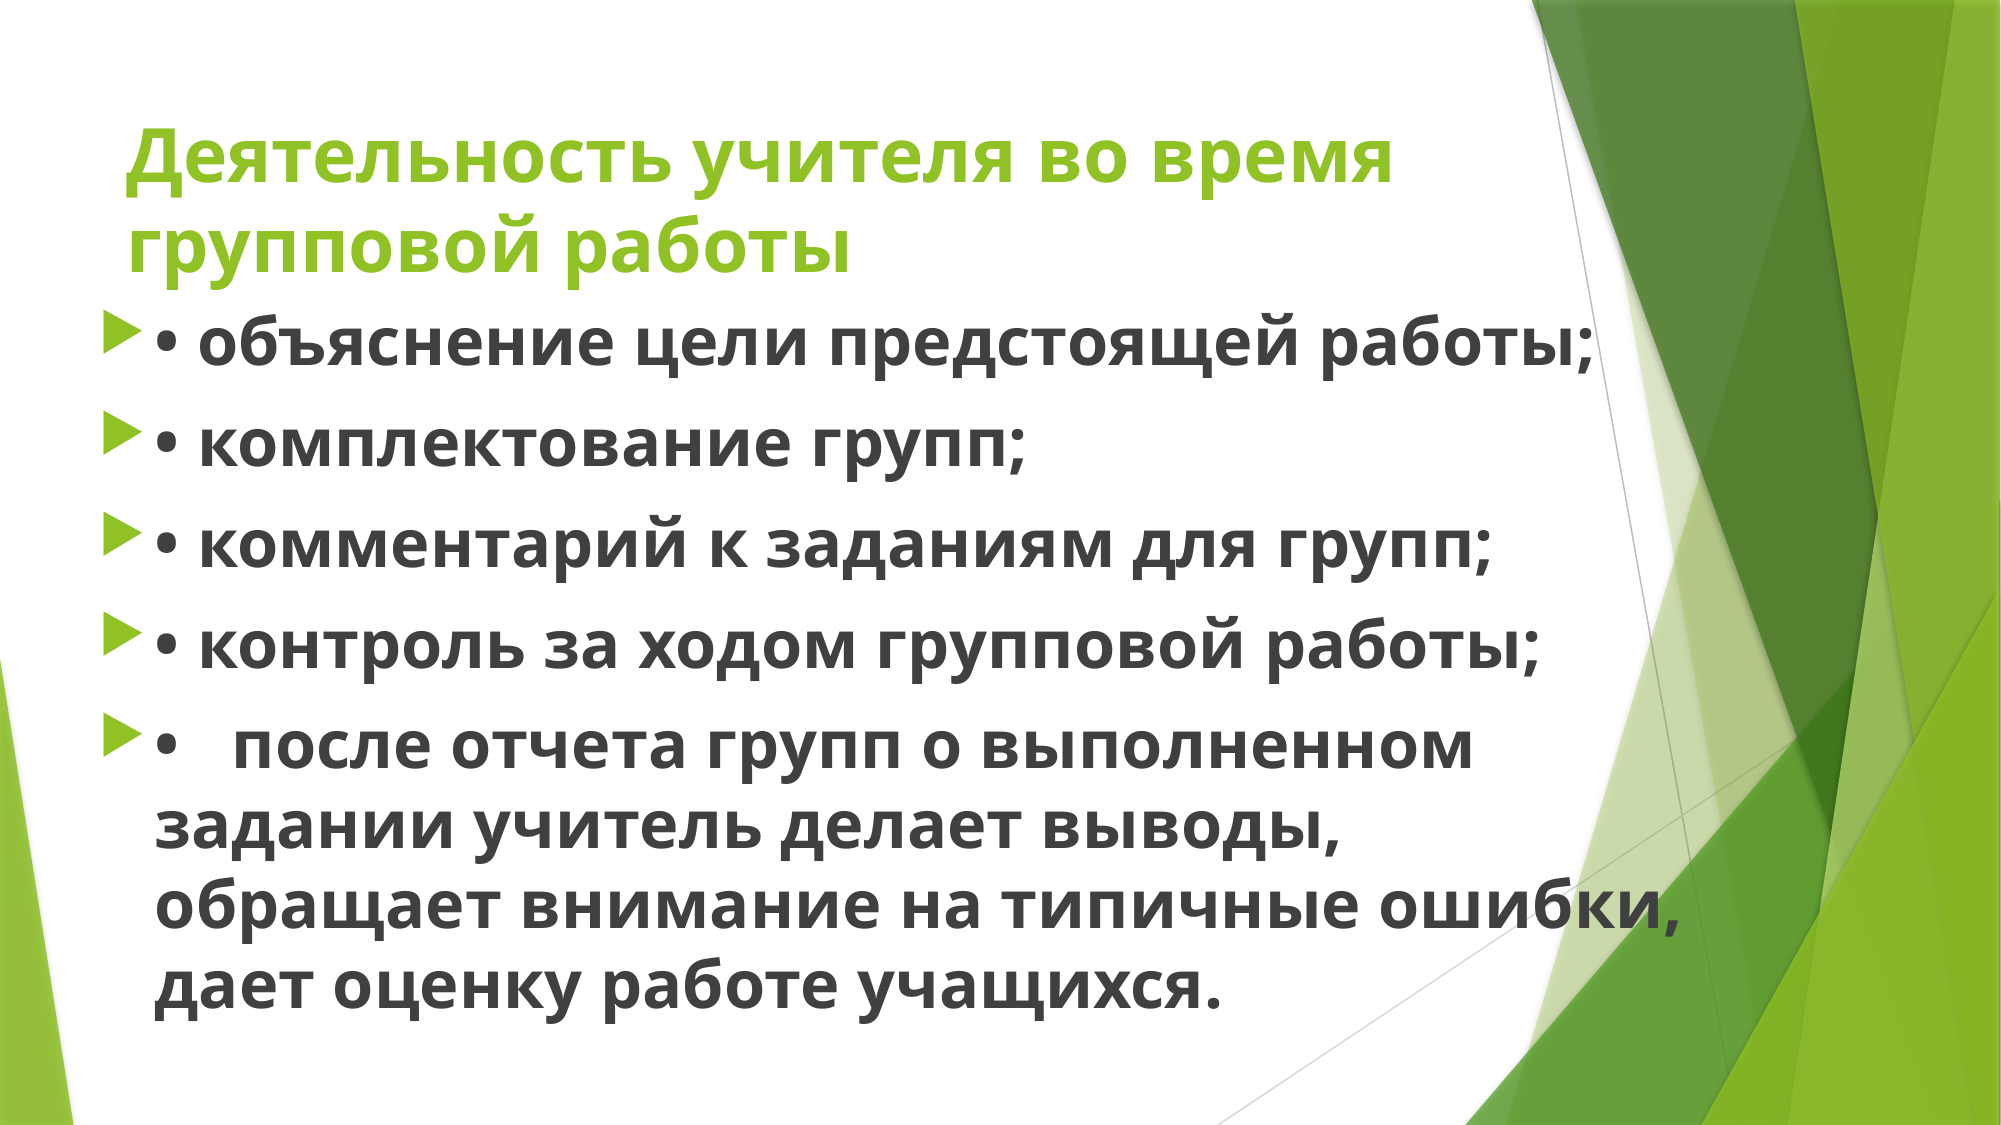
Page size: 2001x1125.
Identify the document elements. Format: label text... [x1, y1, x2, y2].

list • объяснение цели предстоящей работы; • комплектование групп; • комментарий к заданиям для групп; • контроль за ходом групповой работы; • после отчета групп о выполненном задании учитель делает выводы, обращает внимание на типичные ошибки, дает оценку работе учащихся. [83, 291, 1708, 992]
title Деятельность учителя во время групповой работы [111, 99, 1522, 291]
